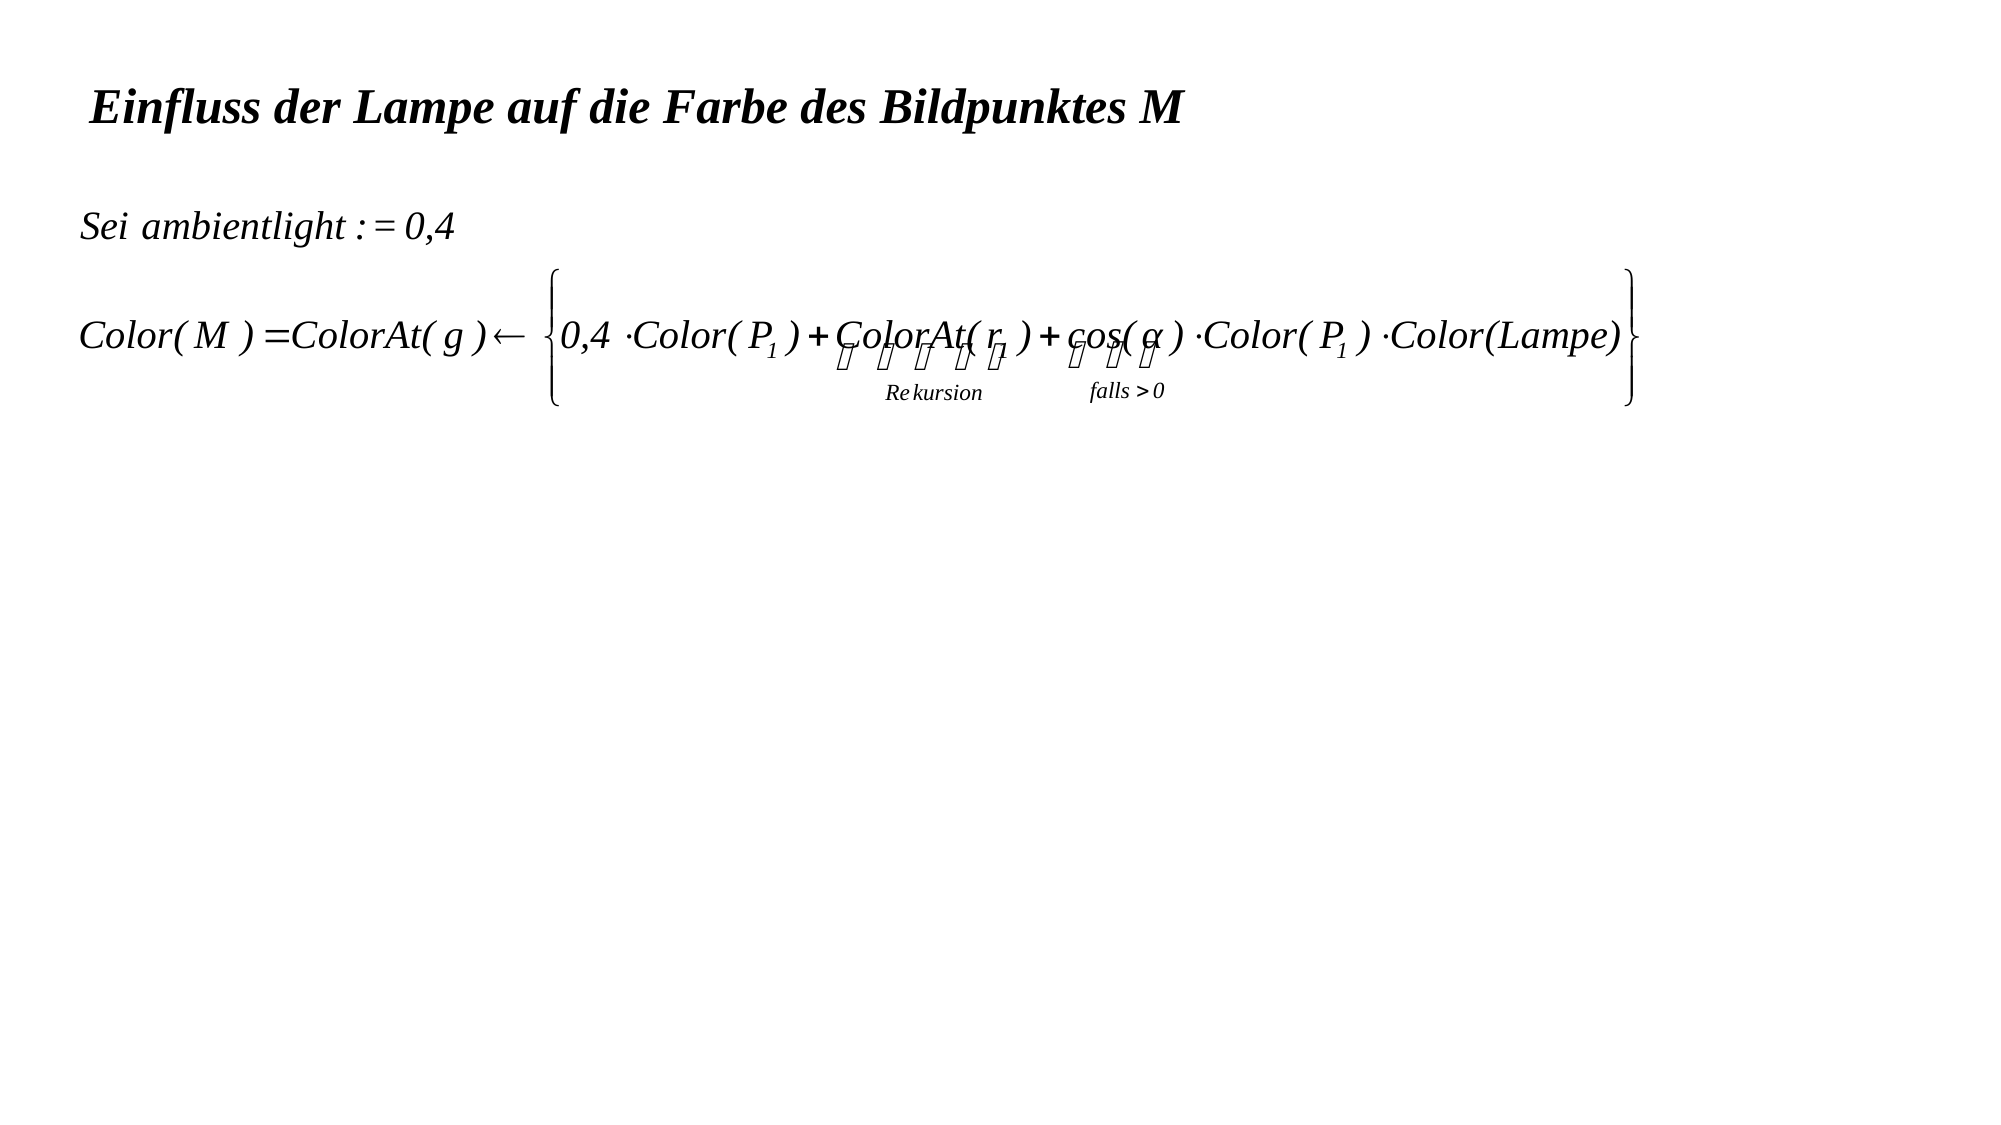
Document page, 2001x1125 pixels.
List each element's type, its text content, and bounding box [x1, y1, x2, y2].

text_box Einfluss der Lampe auf die Farbe des Bildpunktes M [74, 66, 1237, 142]
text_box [74, 204, 1647, 414]
